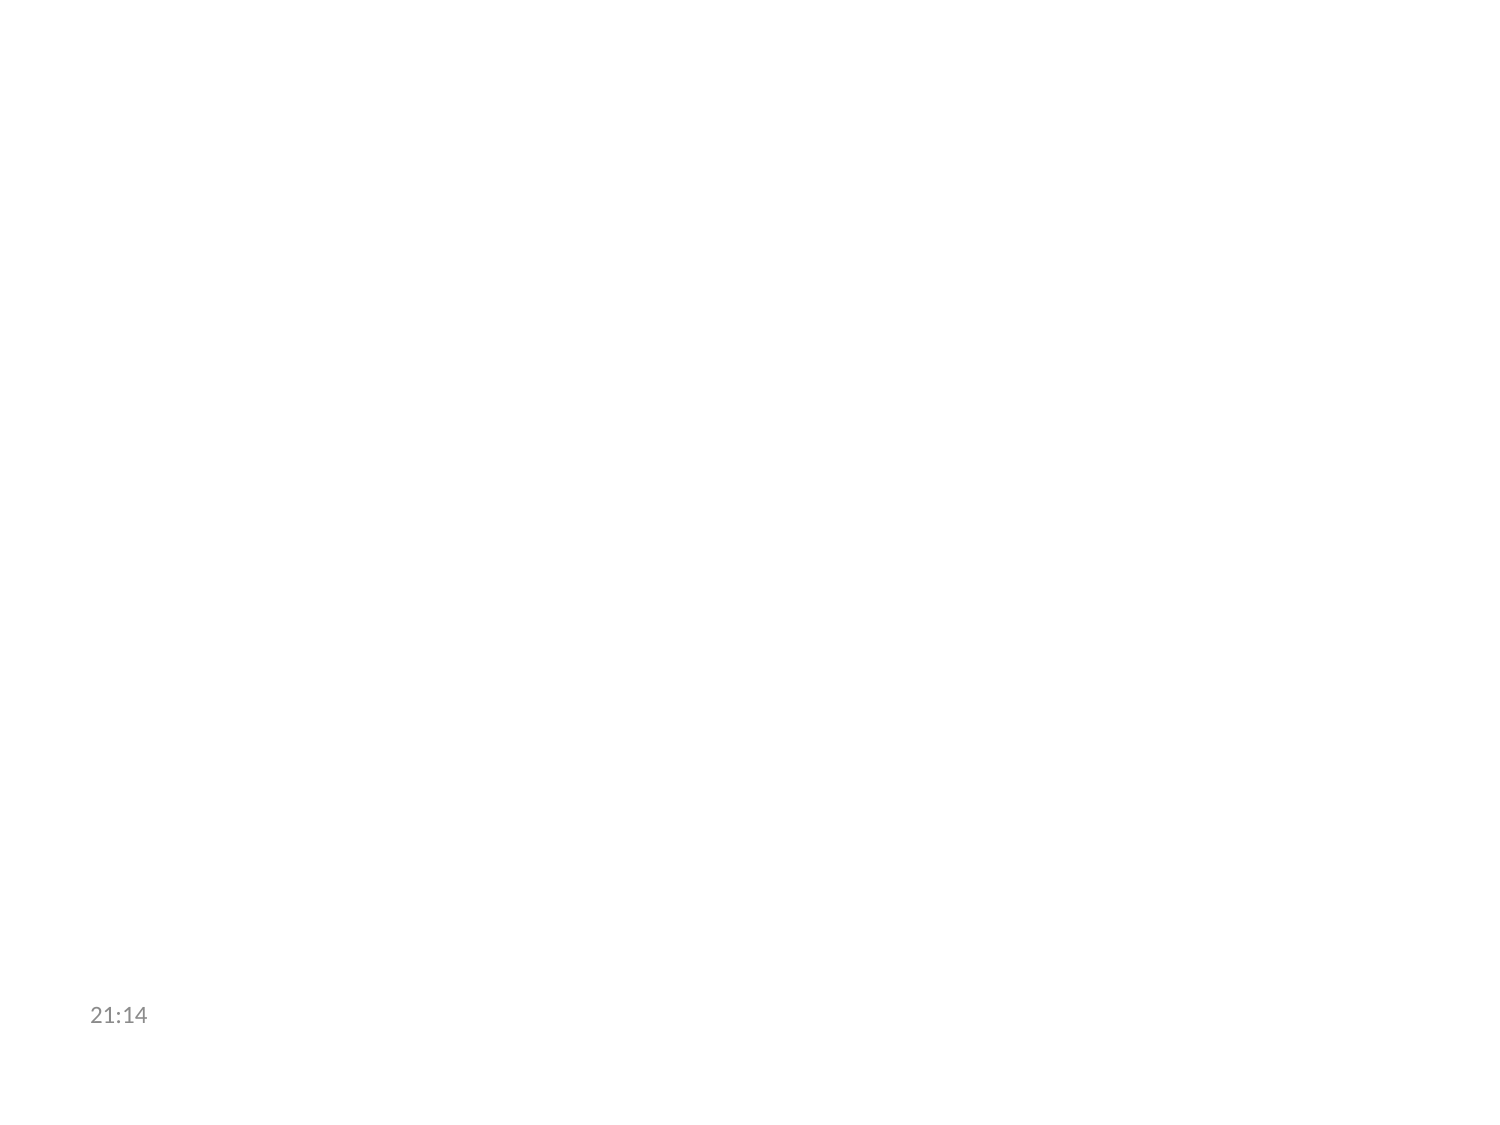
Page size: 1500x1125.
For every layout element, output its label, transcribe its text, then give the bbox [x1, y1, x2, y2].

text_box 15:35 [75, 983, 425, 1044]
